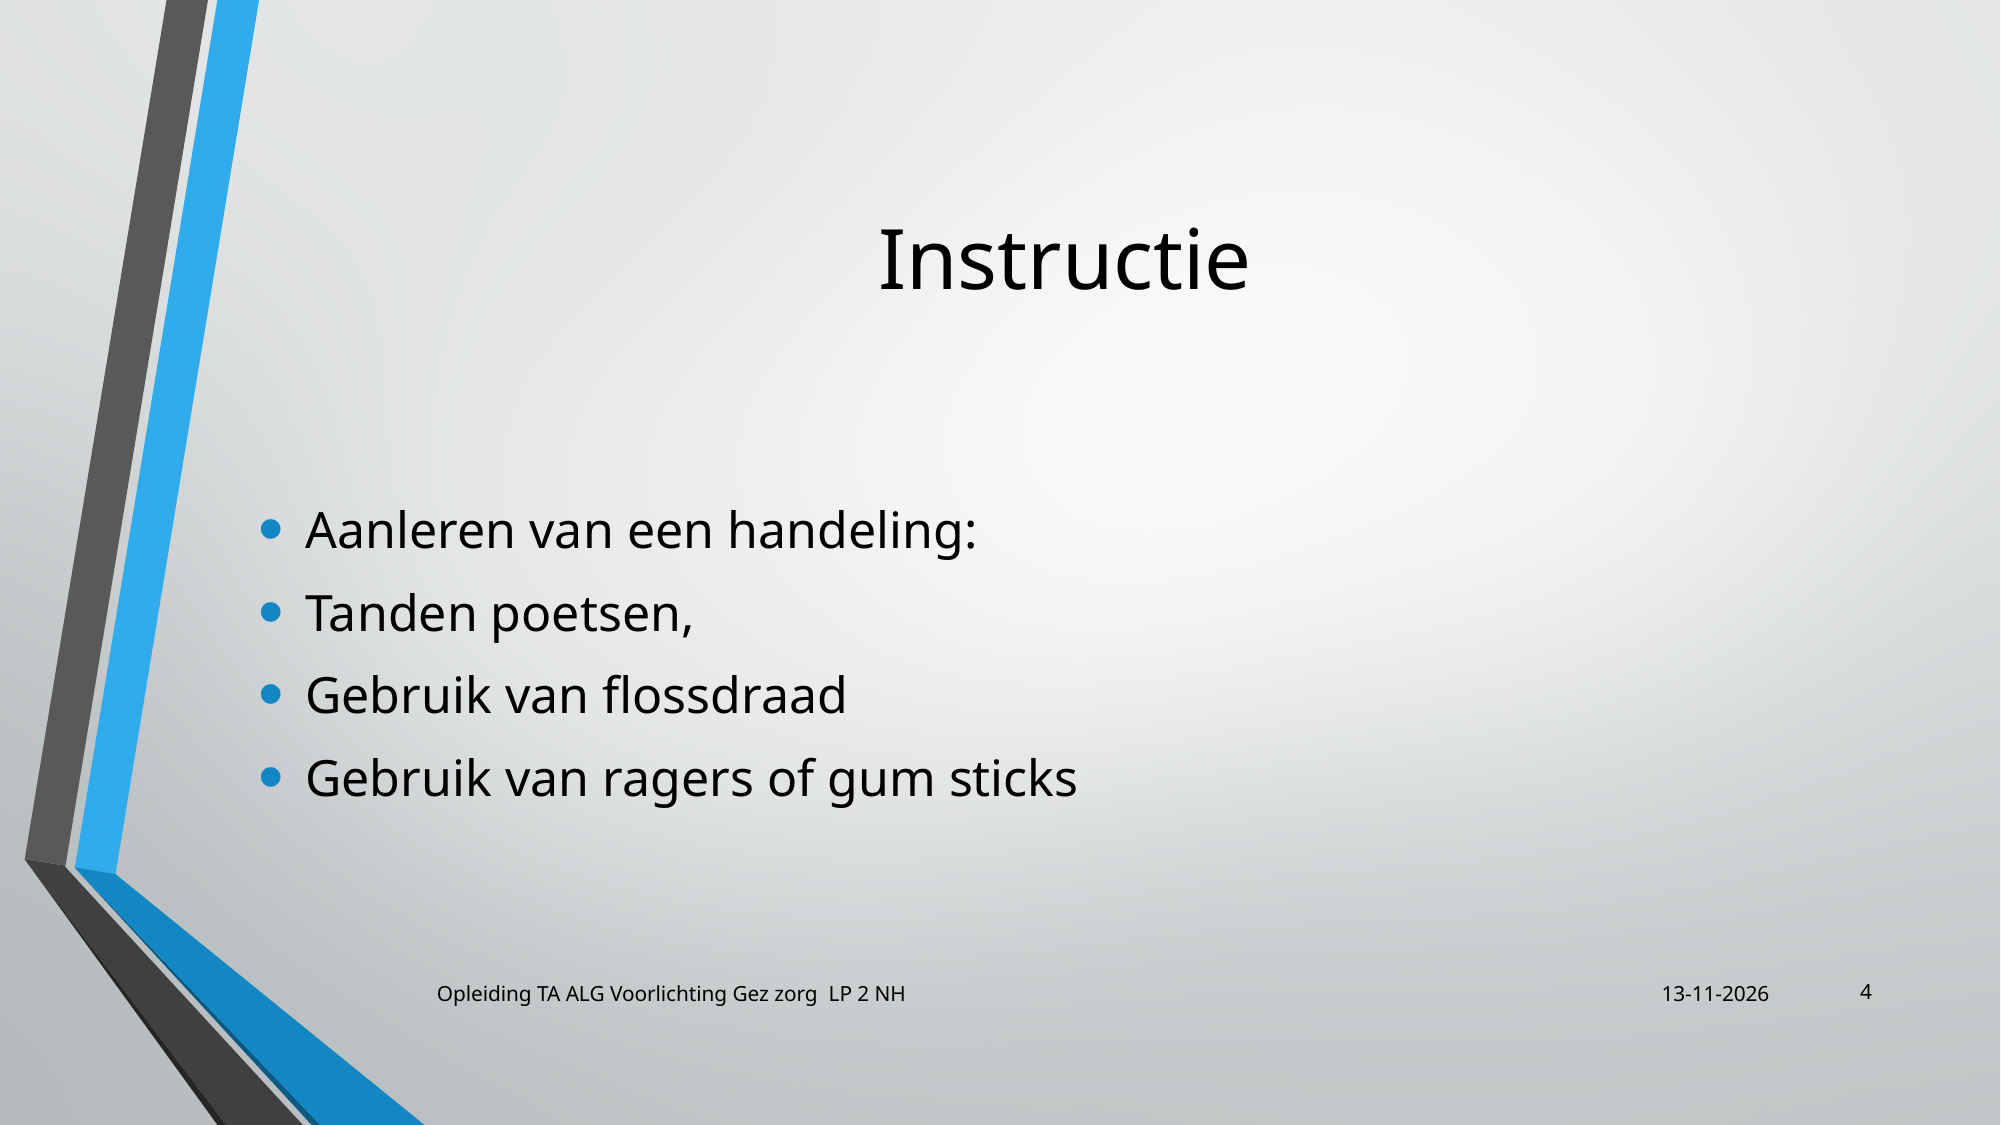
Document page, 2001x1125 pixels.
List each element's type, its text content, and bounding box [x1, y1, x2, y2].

title Instructie [243, 112, 1887, 400]
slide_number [1596, 965, 1784, 1025]
list Aanleren van een handeling: Tanden poetsen, Gebruik van flossdraad Gebruik van ragers of gum sticks [243, 437, 1887, 950]
slide_number 4 [1796, 962, 1887, 1023]
footer Opleiding TA ALG Voorlichting Gez zorg LP 2 NH [421, 965, 1584, 1025]
